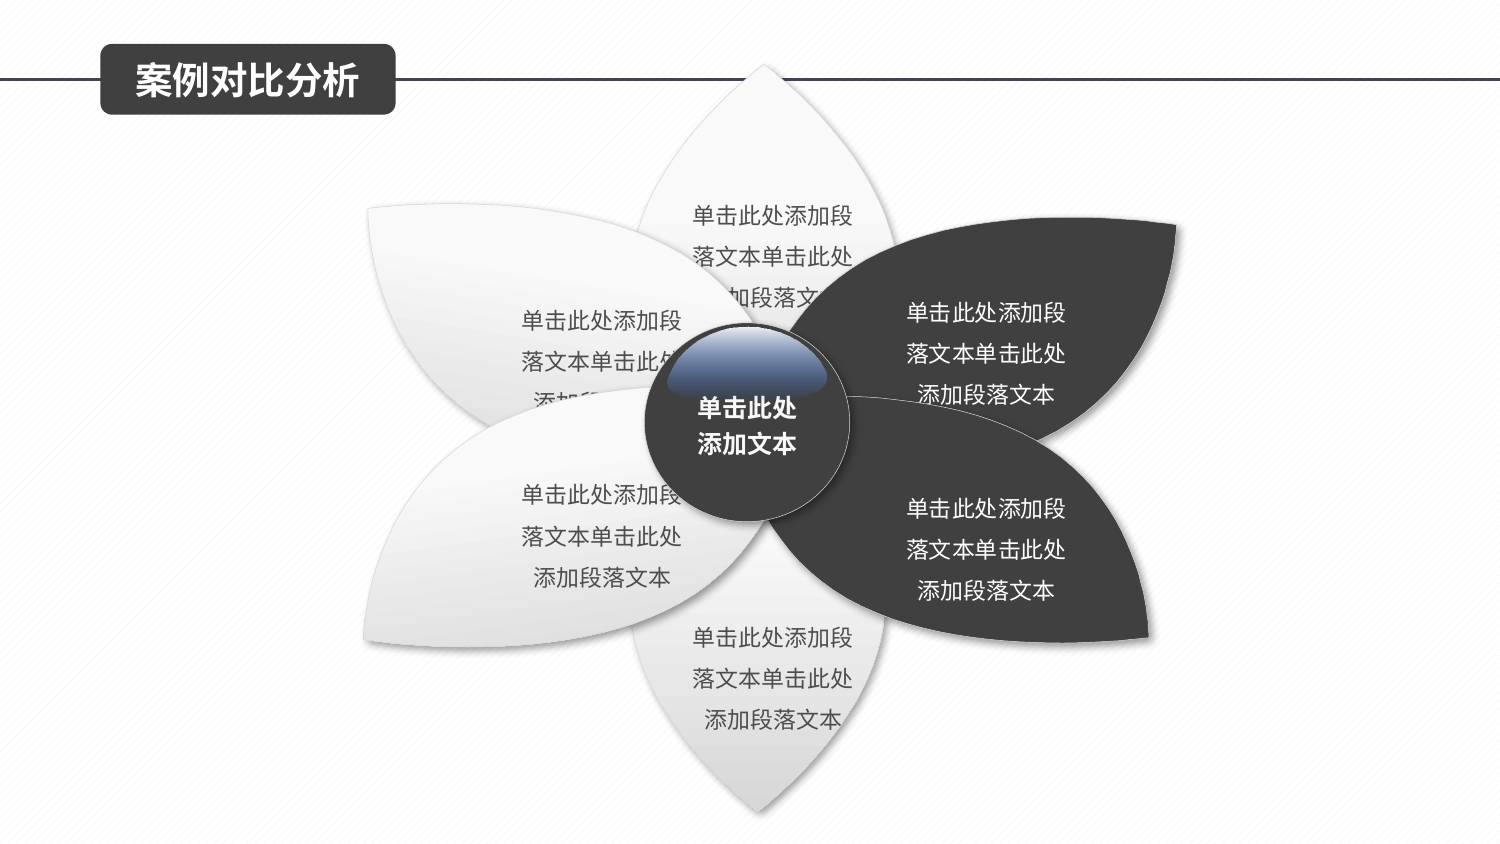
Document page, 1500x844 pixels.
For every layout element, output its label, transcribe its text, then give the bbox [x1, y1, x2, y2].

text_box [821, 407, 1165, 632]
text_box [819, 226, 1192, 464]
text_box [348, 396, 817, 643]
text_box 案例对比分析 [98, 87, 398, 117]
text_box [629, 641, 886, 812]
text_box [629, 64, 899, 225]
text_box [349, 217, 815, 394]
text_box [644, 322, 850, 522]
text_box 案例对比分析 [98, 41, 398, 78]
